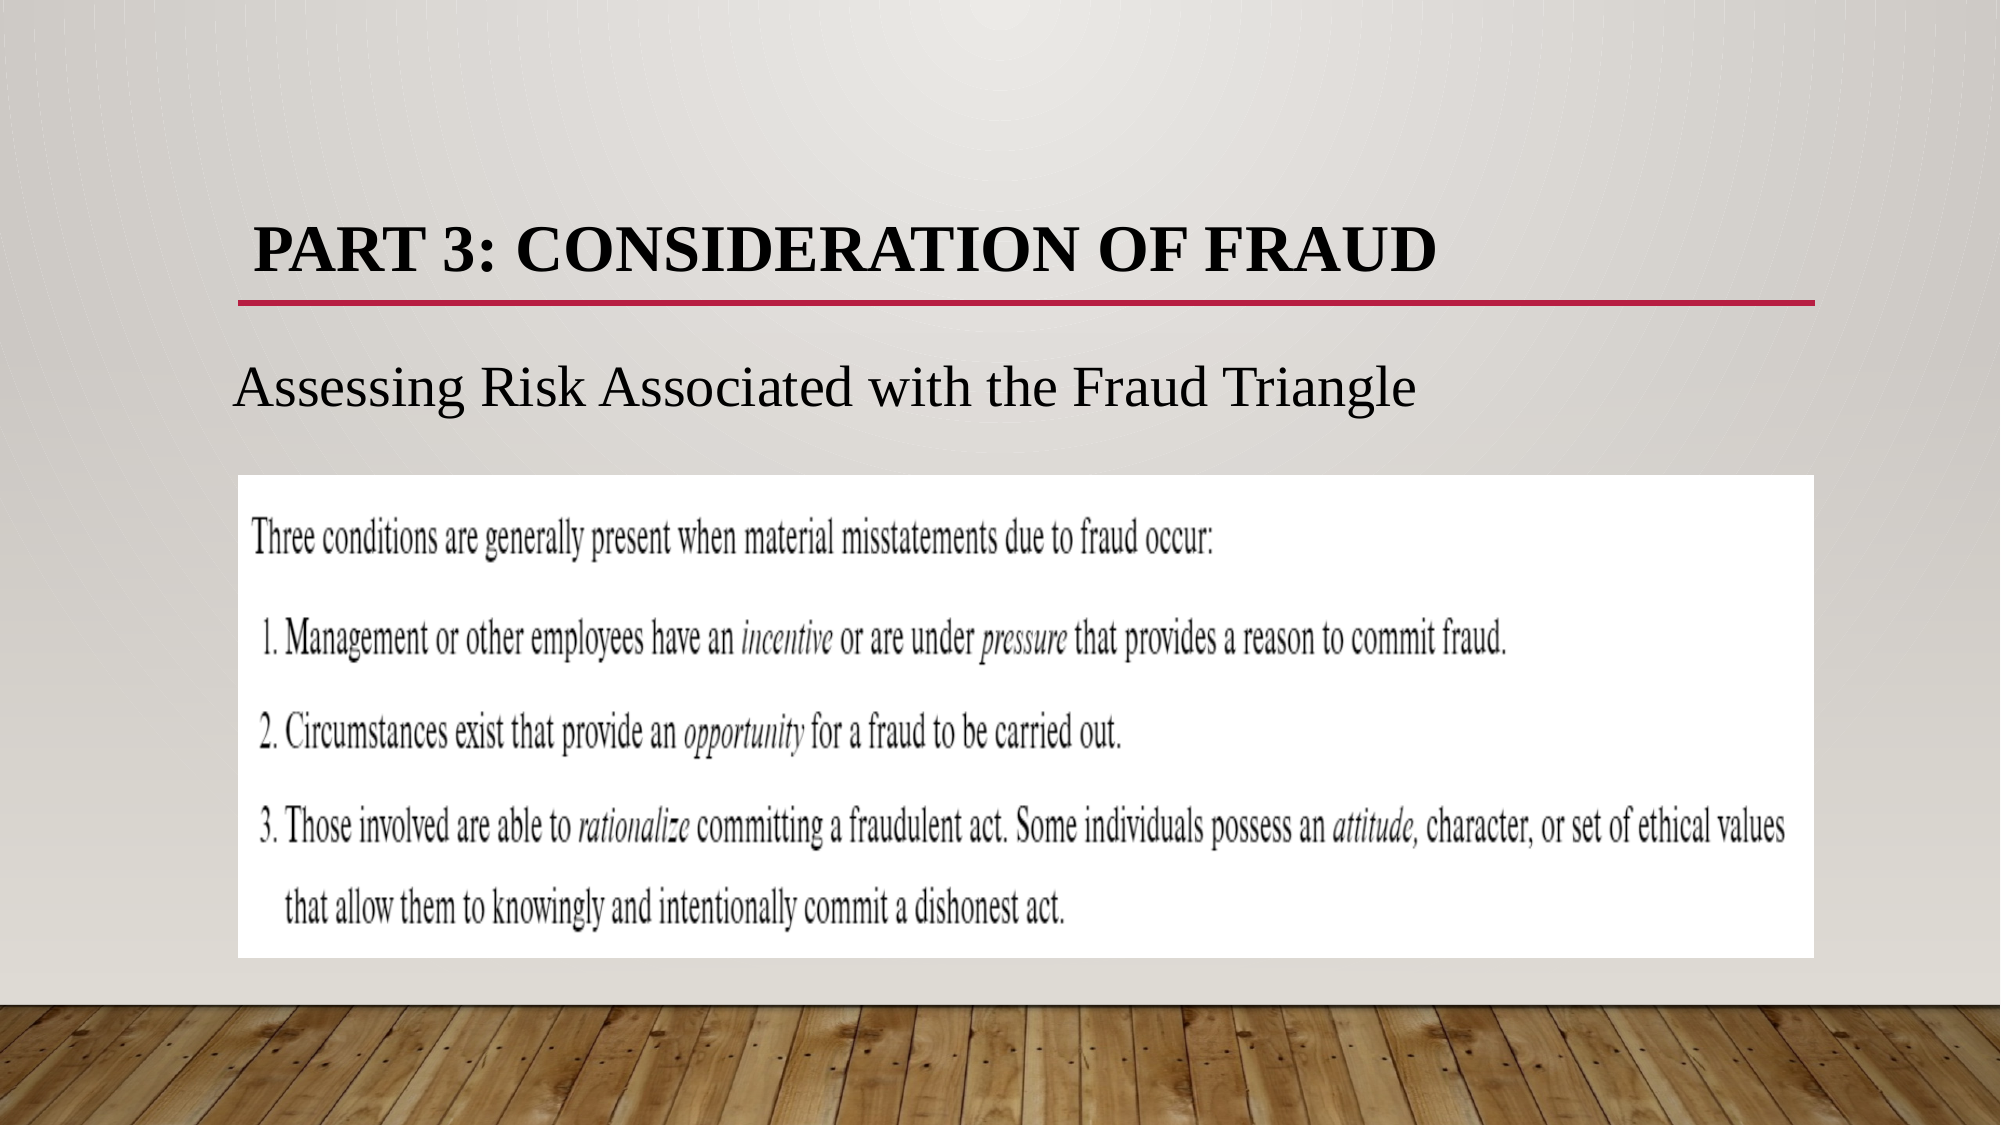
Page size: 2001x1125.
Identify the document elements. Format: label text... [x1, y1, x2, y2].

picture [237, 475, 1814, 959]
title Part 3: Consideration of Fraud [238, 206, 1814, 305]
picture [0, 1005, 2000, 1125]
list Assessing Risk Associated with the Fraud Triangle [142, 330, 1958, 1011]
